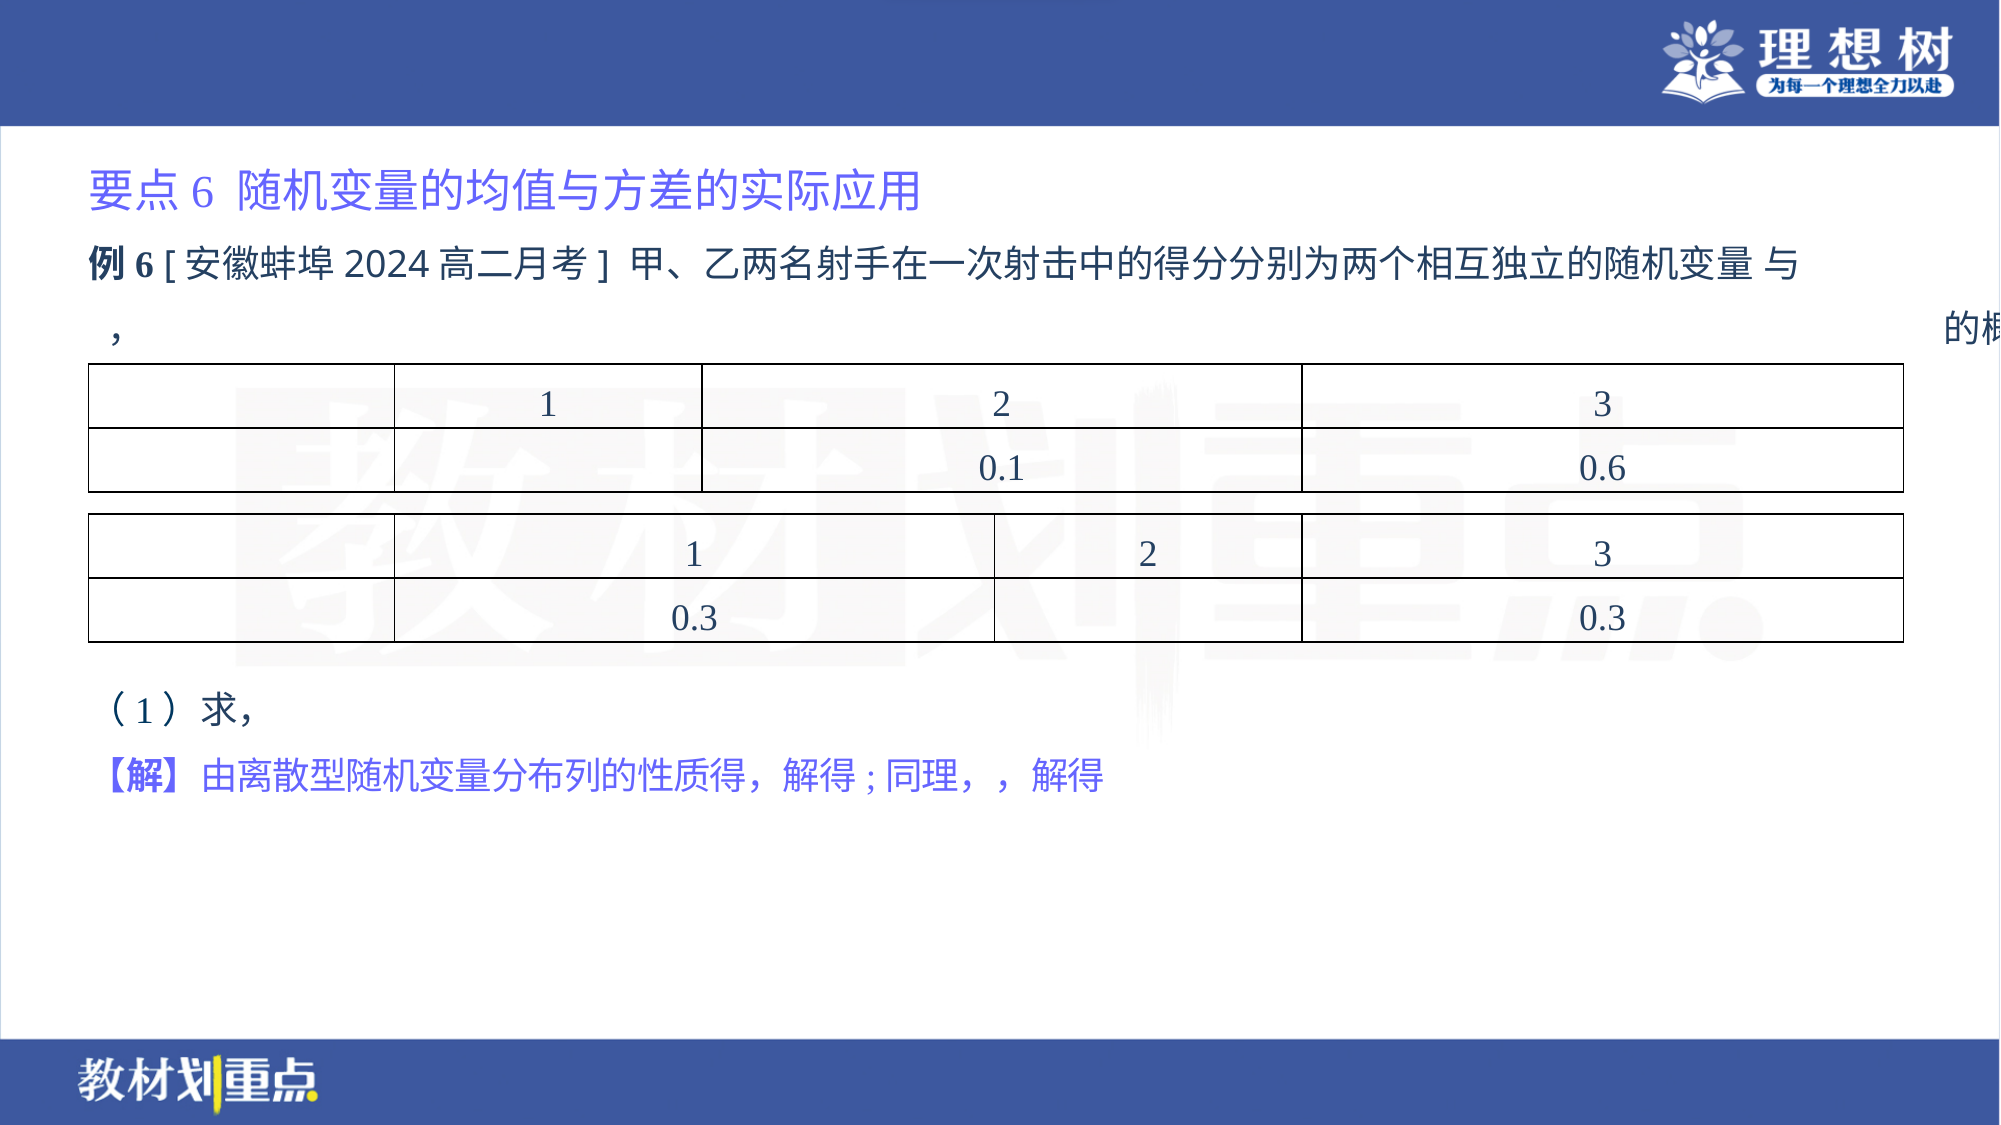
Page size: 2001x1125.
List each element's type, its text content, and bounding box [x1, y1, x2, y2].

picture [0, 0, 2000, 1125]
text_box 要点6 随机变量的均值与方差的实际应用 [88, 135, 1911, 276]
